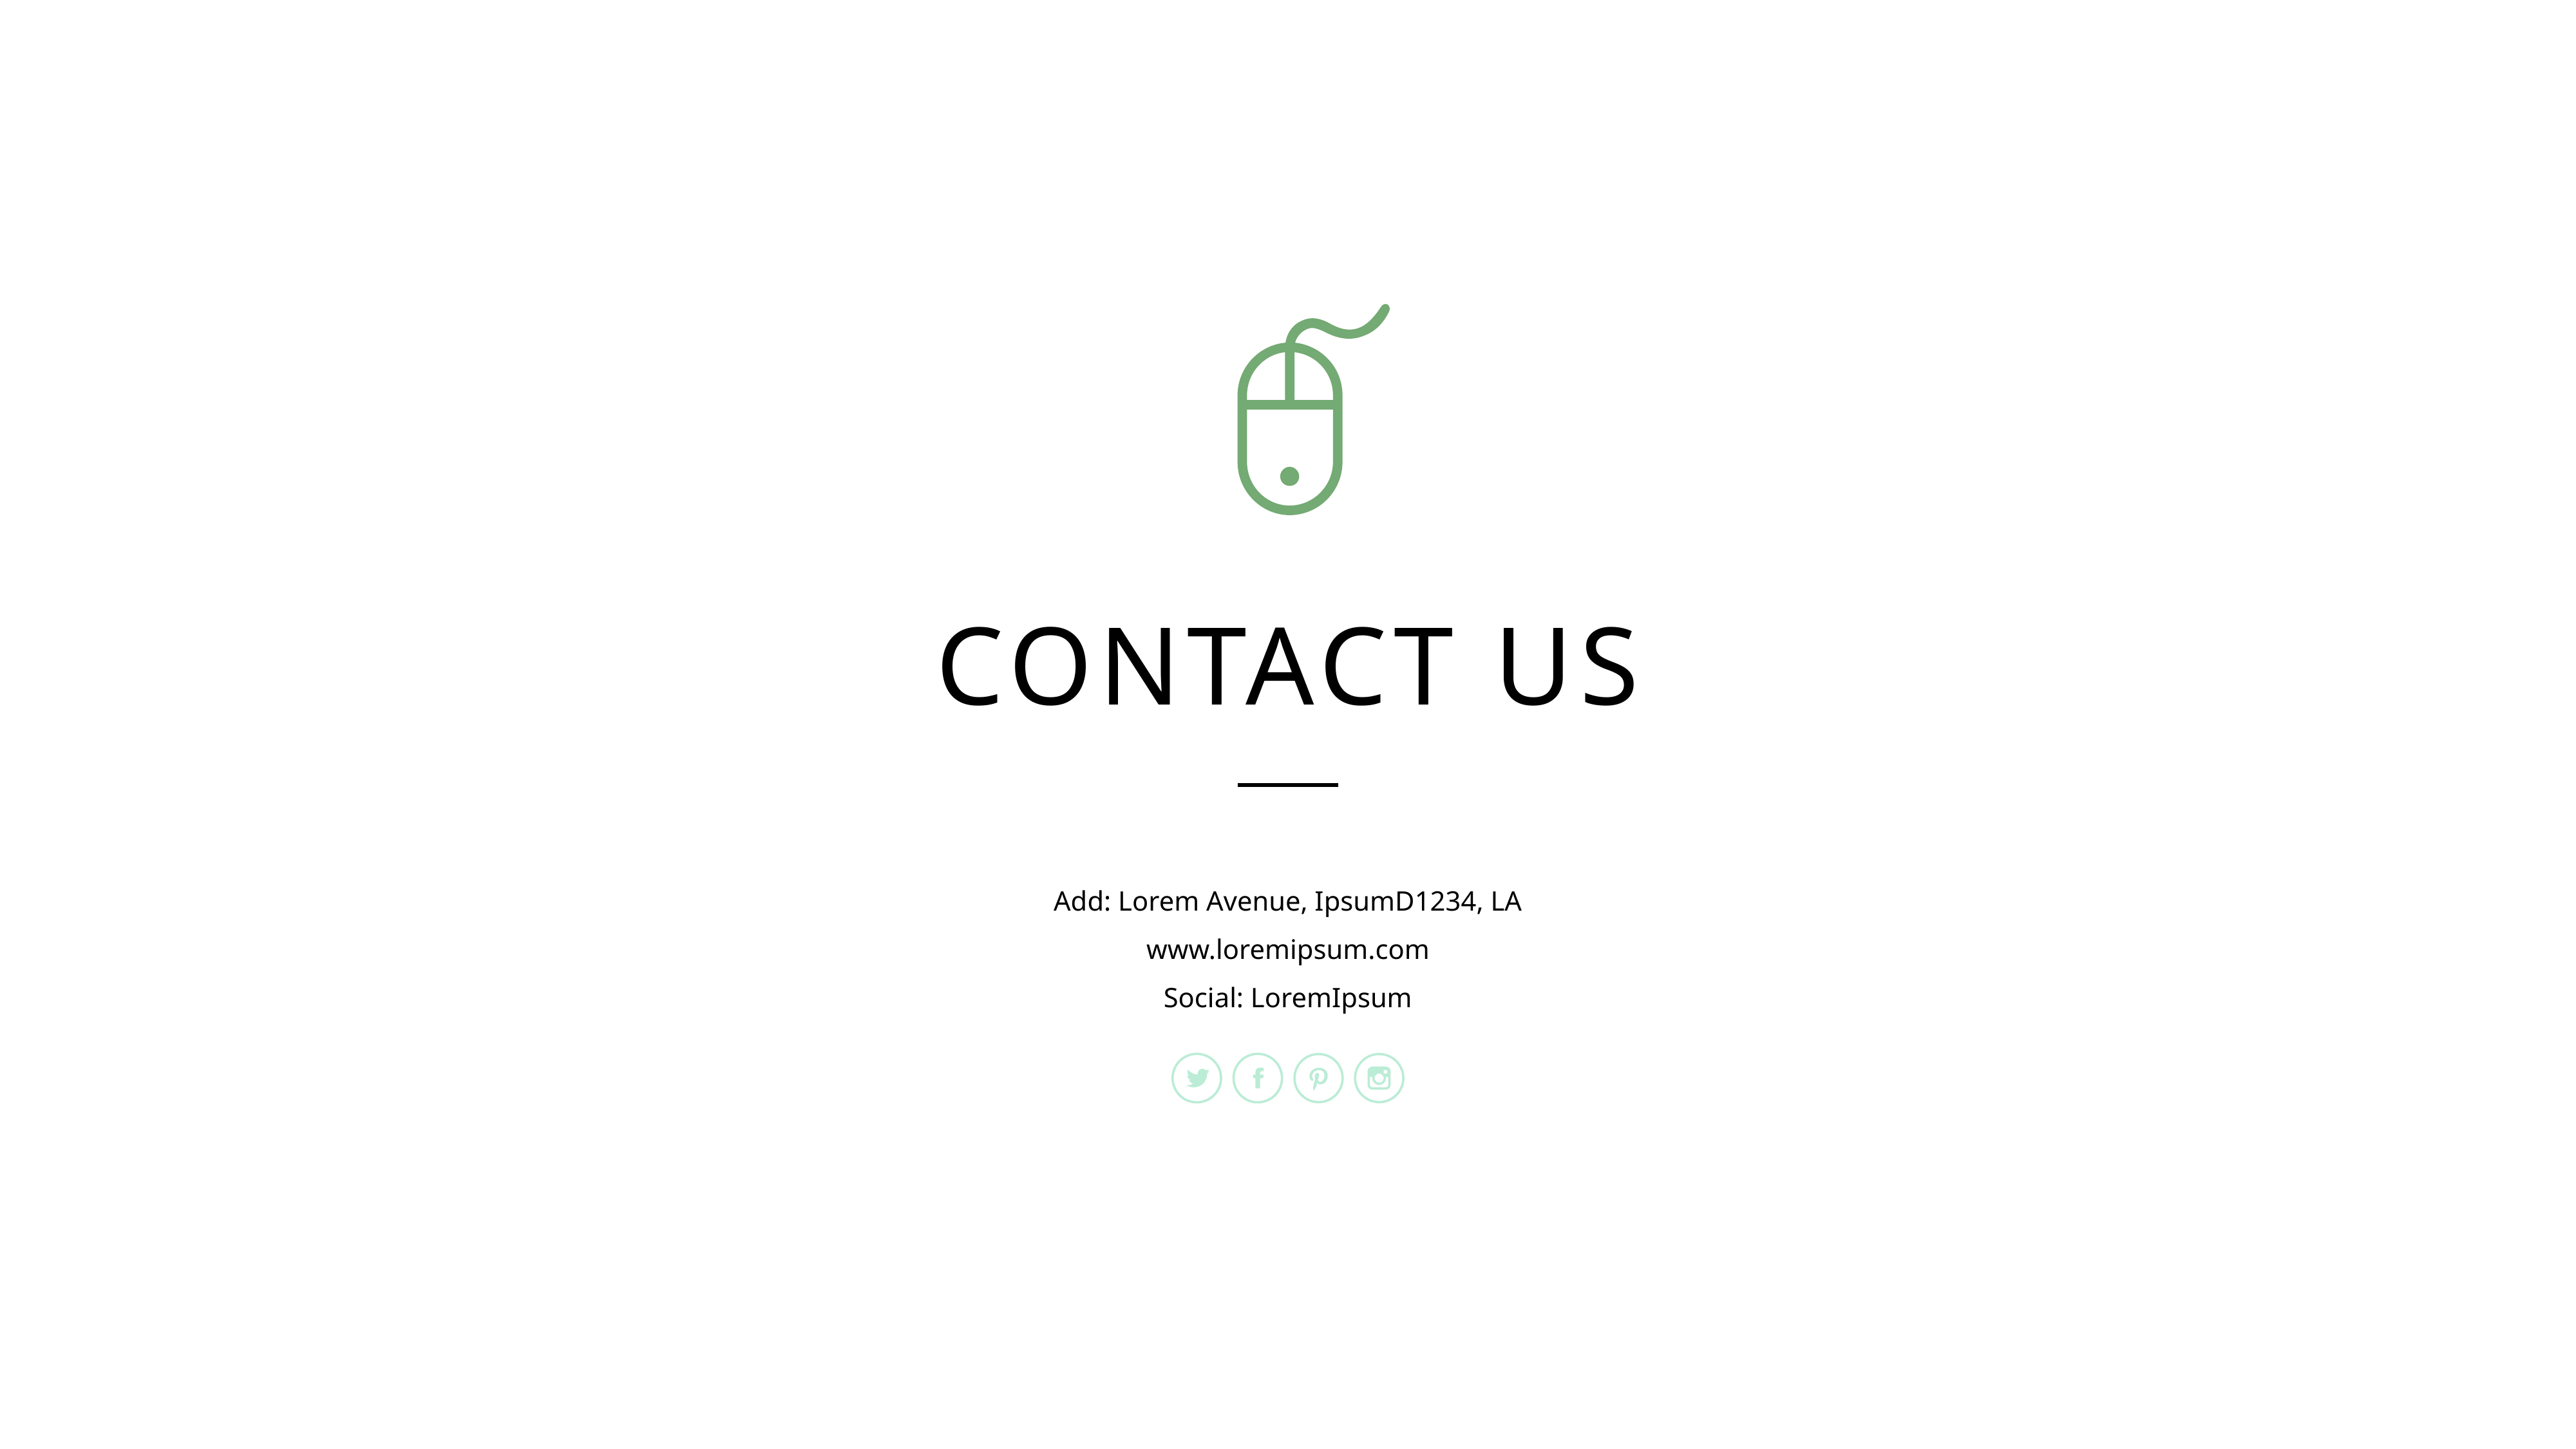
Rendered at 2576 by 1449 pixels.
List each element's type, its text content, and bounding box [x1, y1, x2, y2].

text_box Contact US [809, 598, 1767, 727]
text_box [1237, 304, 1390, 515]
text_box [1171, 1052, 1405, 1104]
text_box Add: Lorem Avenue, IpsumD1234, LA www.loremipsum.com Social: LoremIpsum [918, 867, 1658, 1013]
